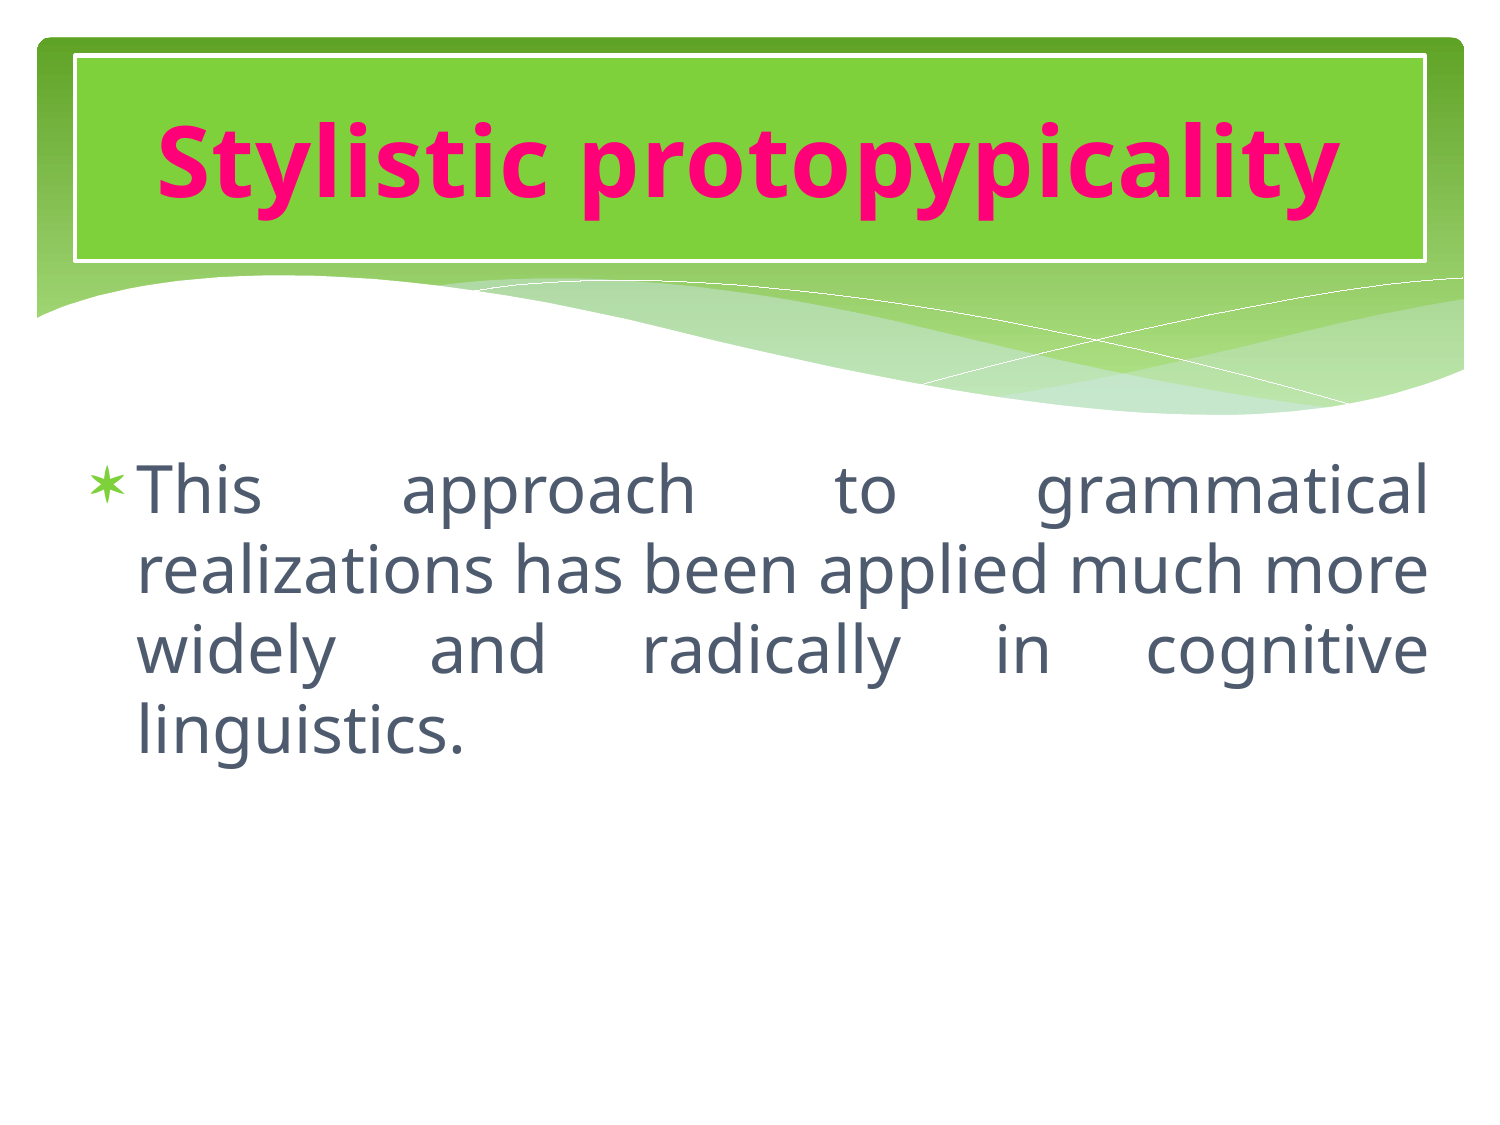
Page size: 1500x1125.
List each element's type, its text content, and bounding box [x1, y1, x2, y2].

list This approach to grammatical realizations has been applied much more widely and radically in cognitive linguistics. [76, 438, 1447, 1005]
title Stylistic protopypicality [73, 53, 1427, 263]
